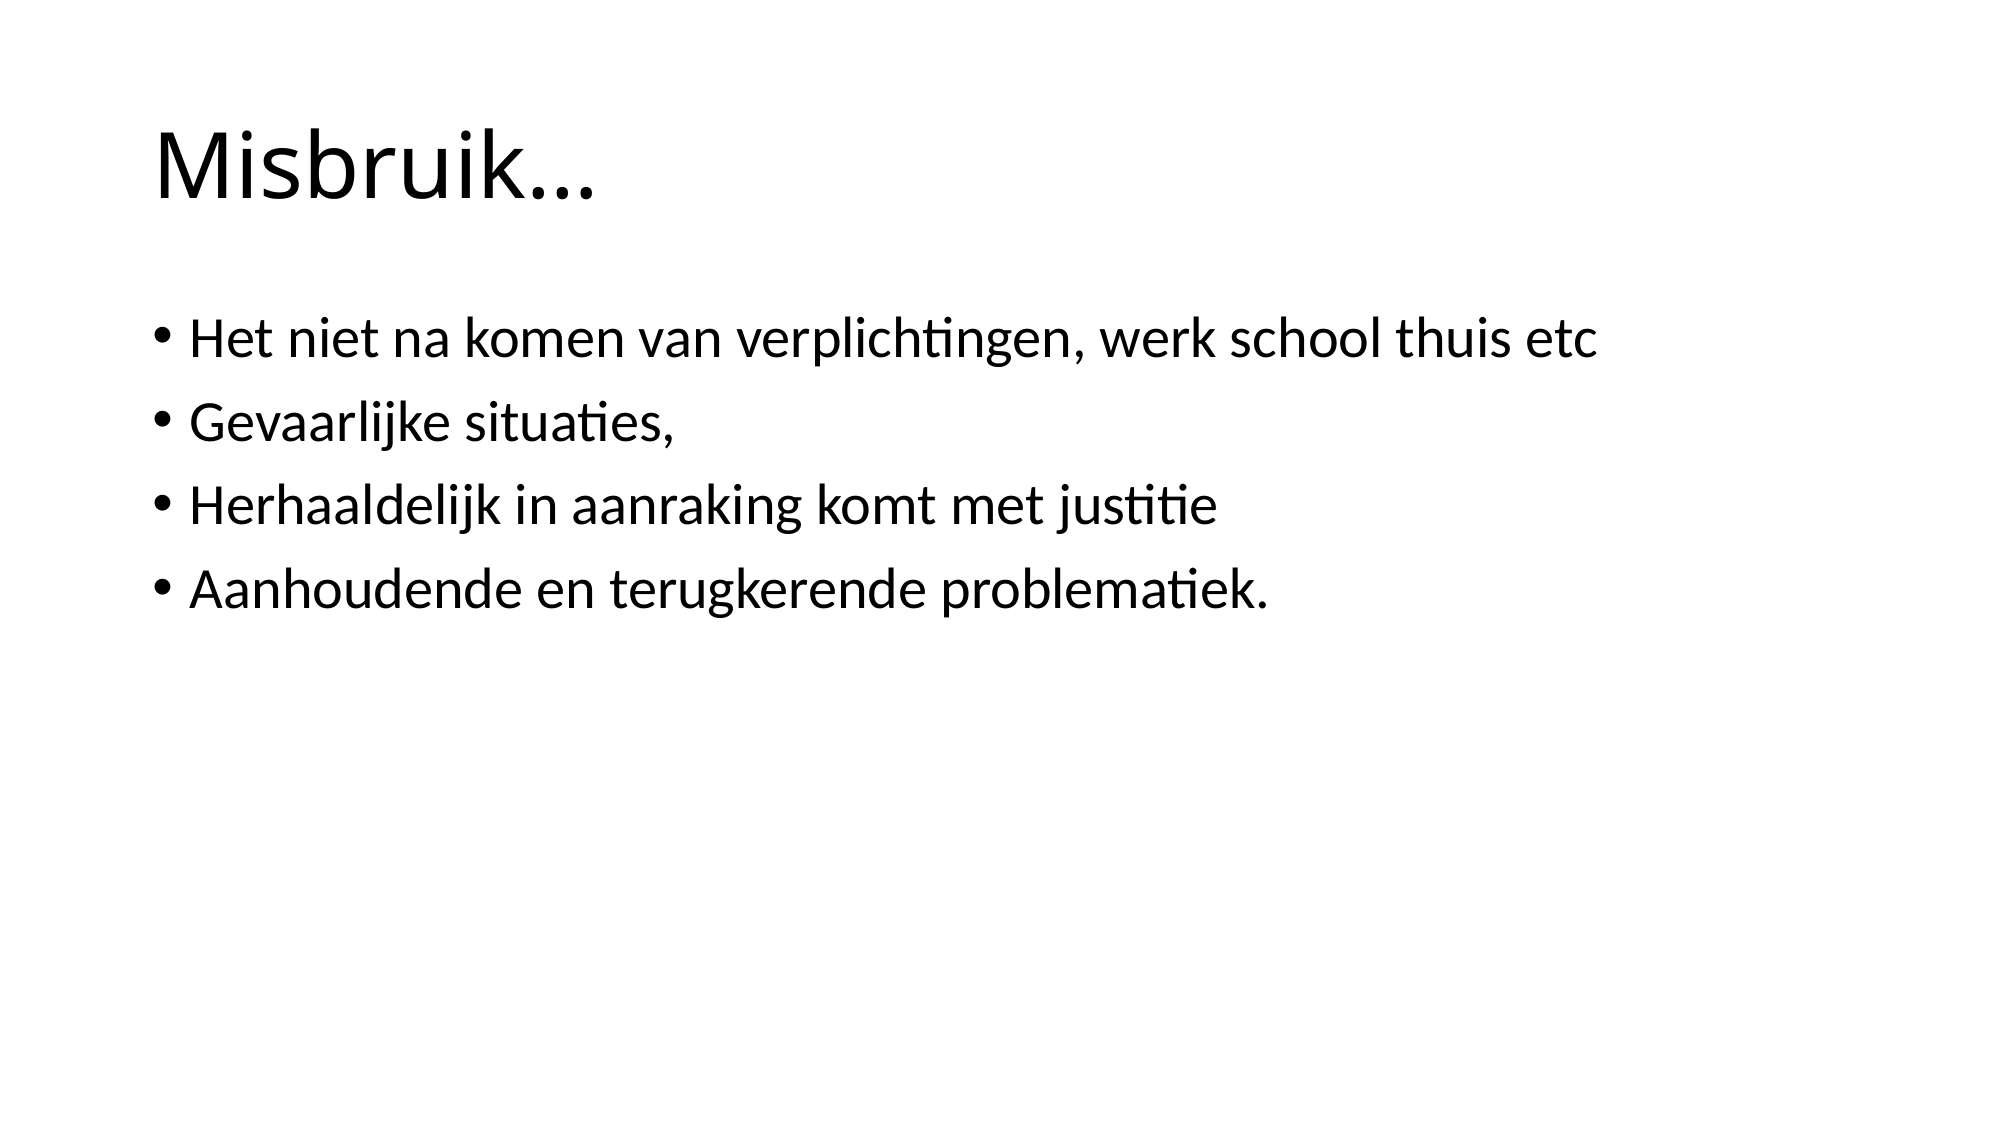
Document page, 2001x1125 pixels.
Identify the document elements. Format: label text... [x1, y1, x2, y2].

title Misbruik… [137, 59, 1863, 278]
list Het niet na komen van verplichtingen, werk school thuis etc Gevaarlijke situaties, Herhaaldelijk in aanraking komt met justitie Aanhoudende en terugkerende problematiek. [137, 299, 1863, 1014]
